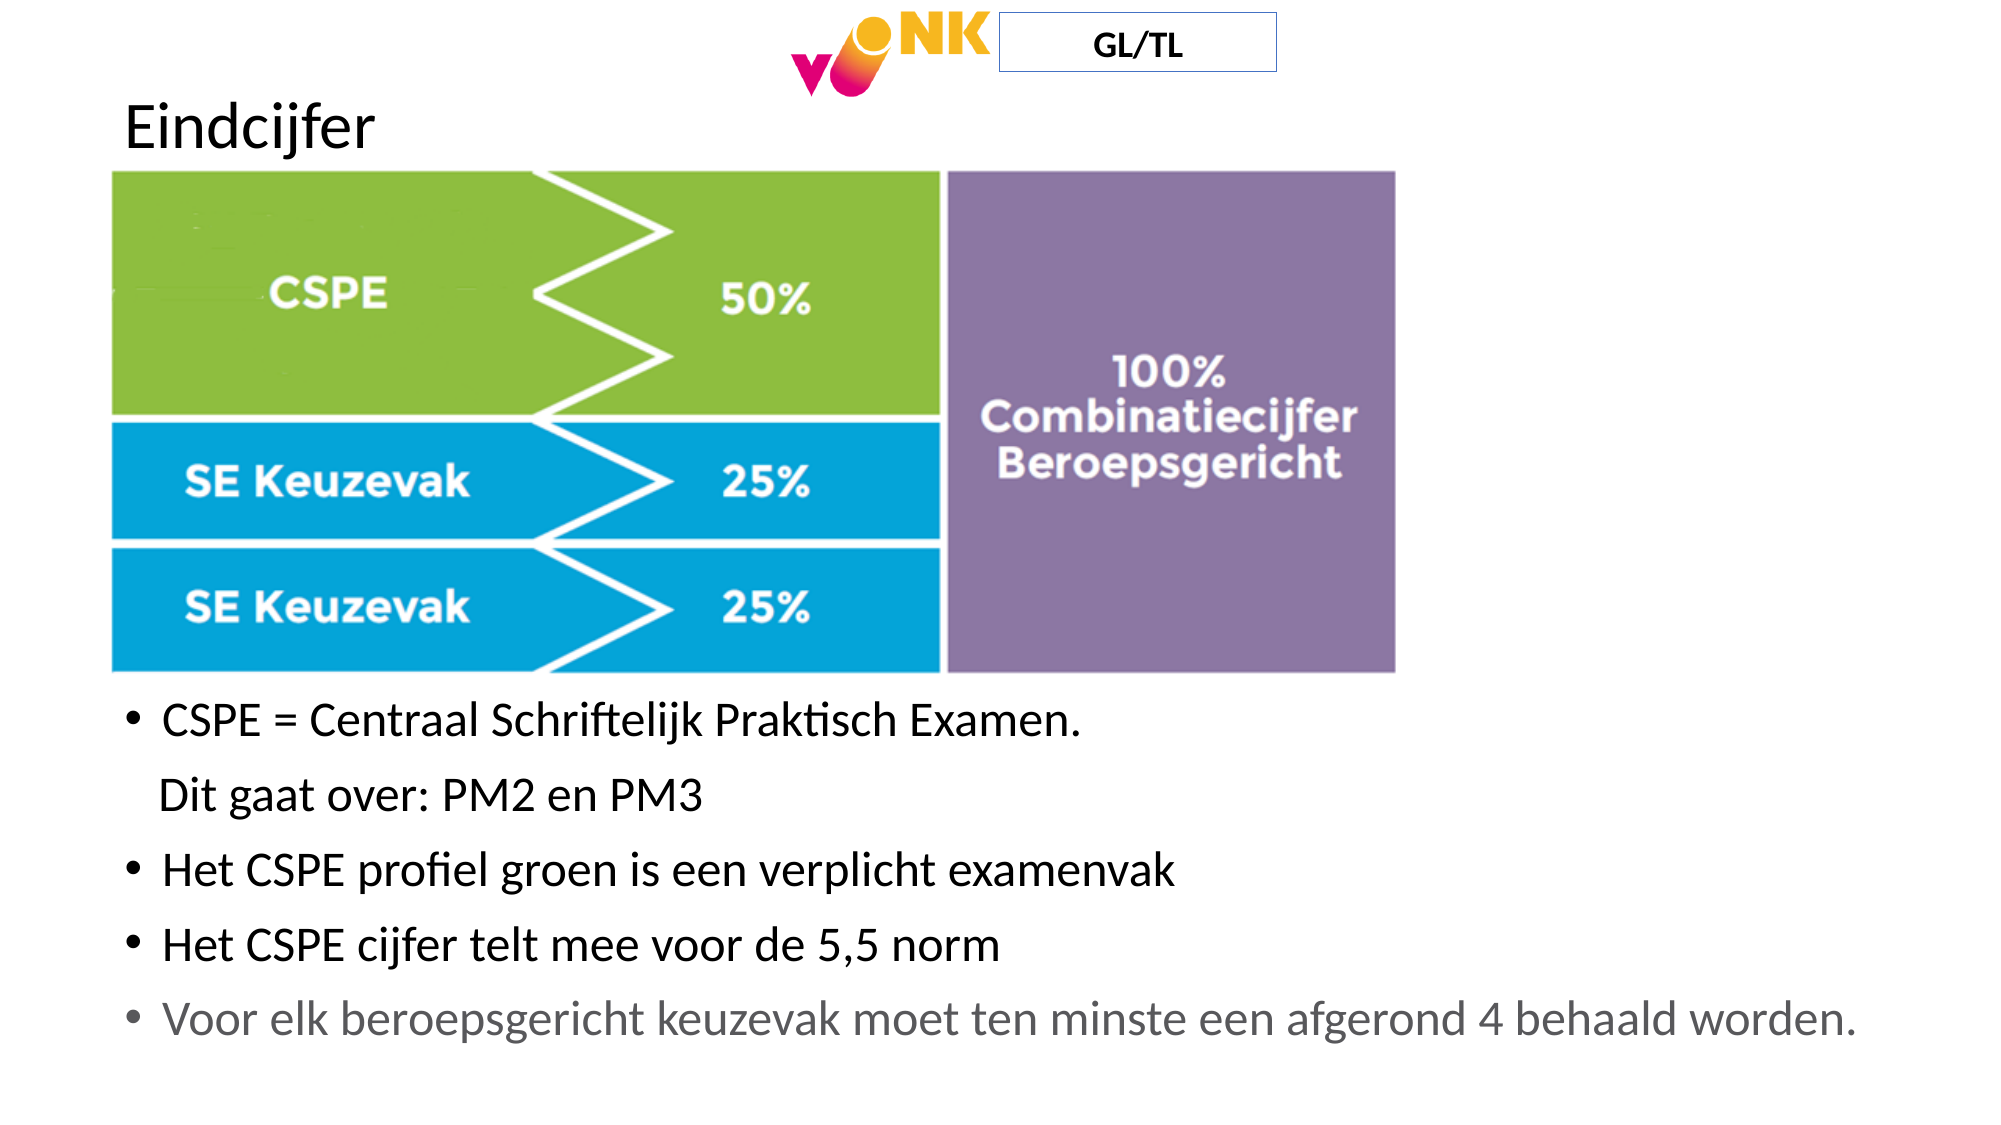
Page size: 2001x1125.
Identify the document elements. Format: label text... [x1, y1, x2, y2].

text_box GL/TL [1000, 12, 1277, 72]
picture [785, 10, 1000, 101]
picture [109, 168, 1410, 686]
text_box CSPE = Centraal Schriftelijk Praktisch Examen. Dit gaat over: PM2 en PM3 Het CSPE profiel groen is een verplicht examenvak Het CSPE cijfer telt mee voor de 5,5 norm Voor elk beroepsgericht keuzevak moet ten minste een afgerond 4 behaald worden. [109, 685, 1945, 1125]
text_box Eindcijfer [109, 75, 970, 168]
